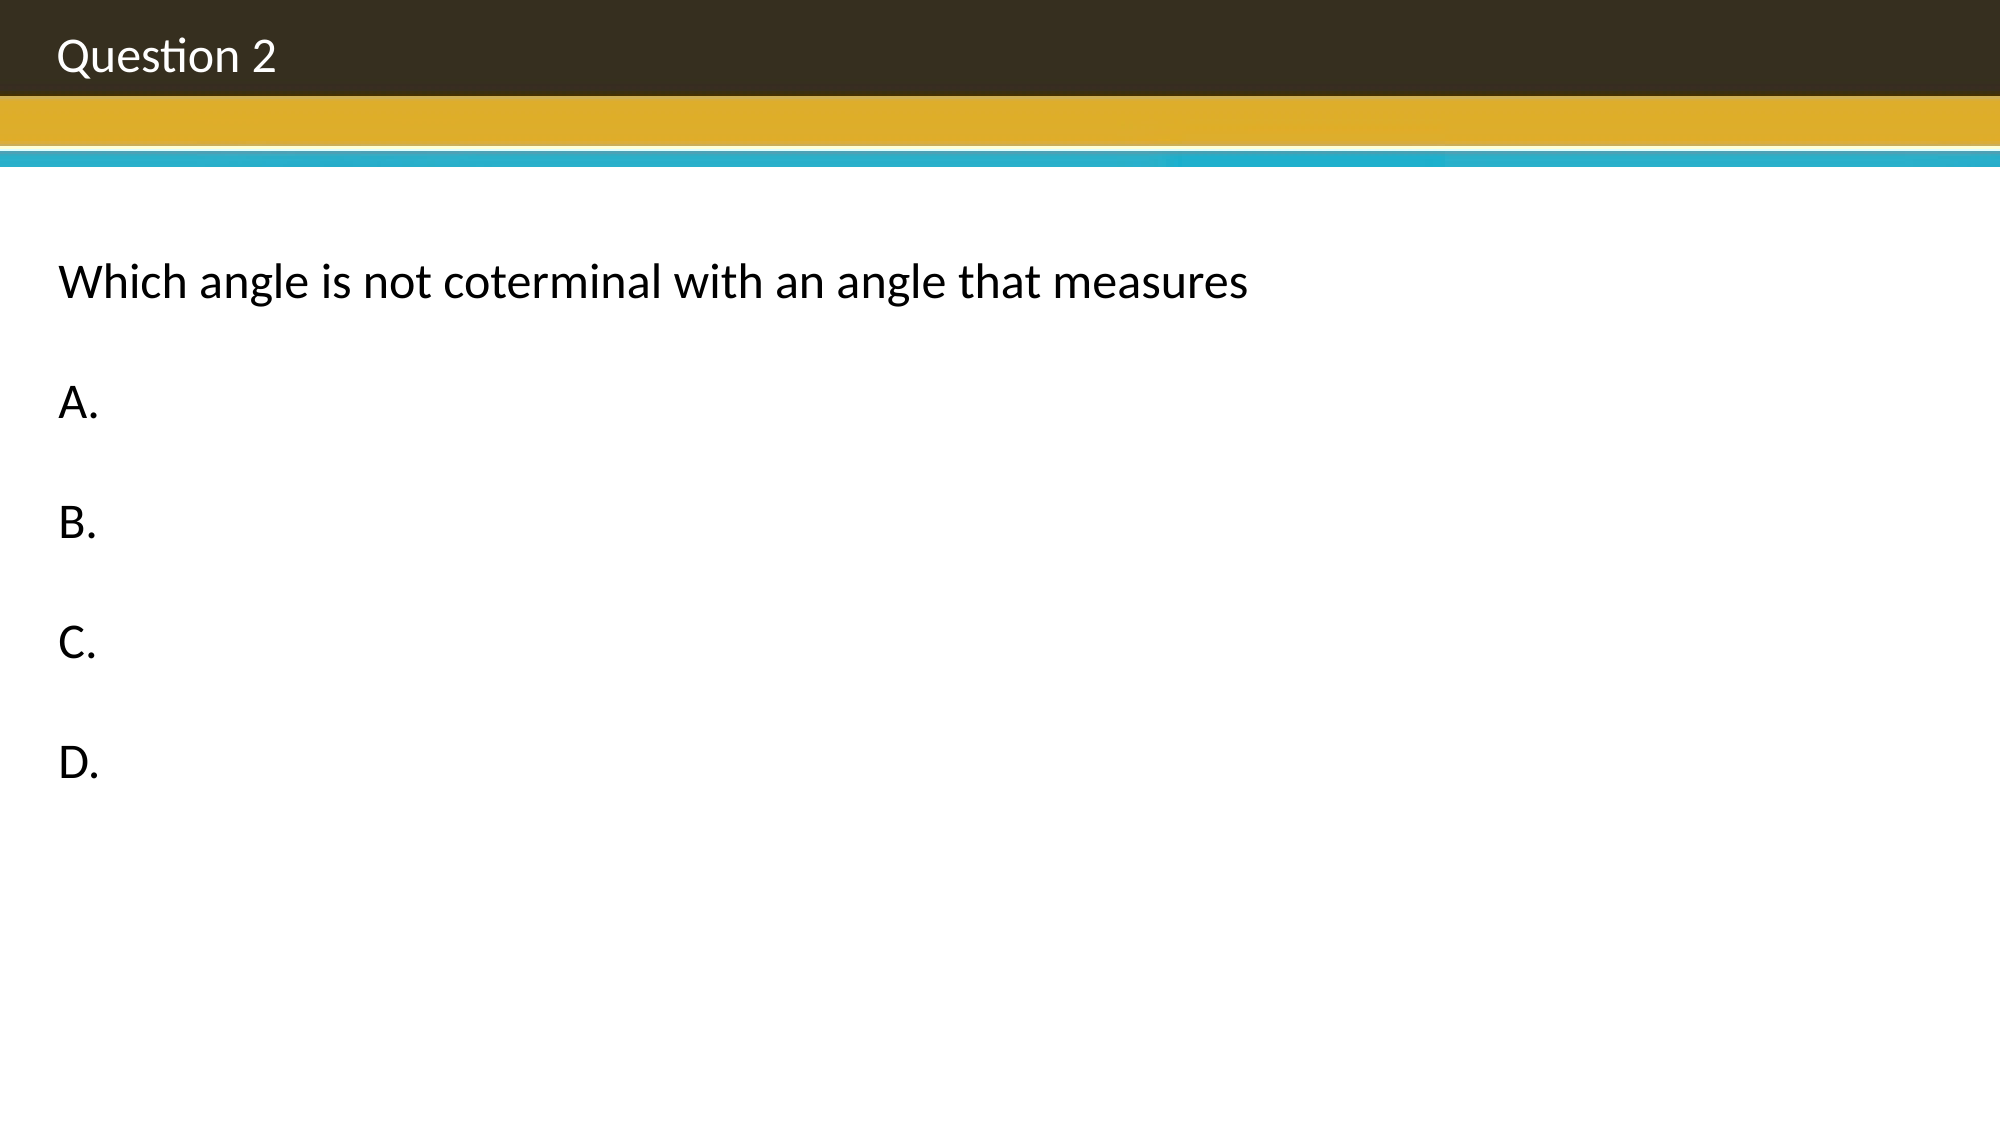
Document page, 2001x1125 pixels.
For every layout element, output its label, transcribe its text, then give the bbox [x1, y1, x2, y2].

text_box Question 2 [41, 14, 293, 90]
picture [0, 0, 2000, 167]
